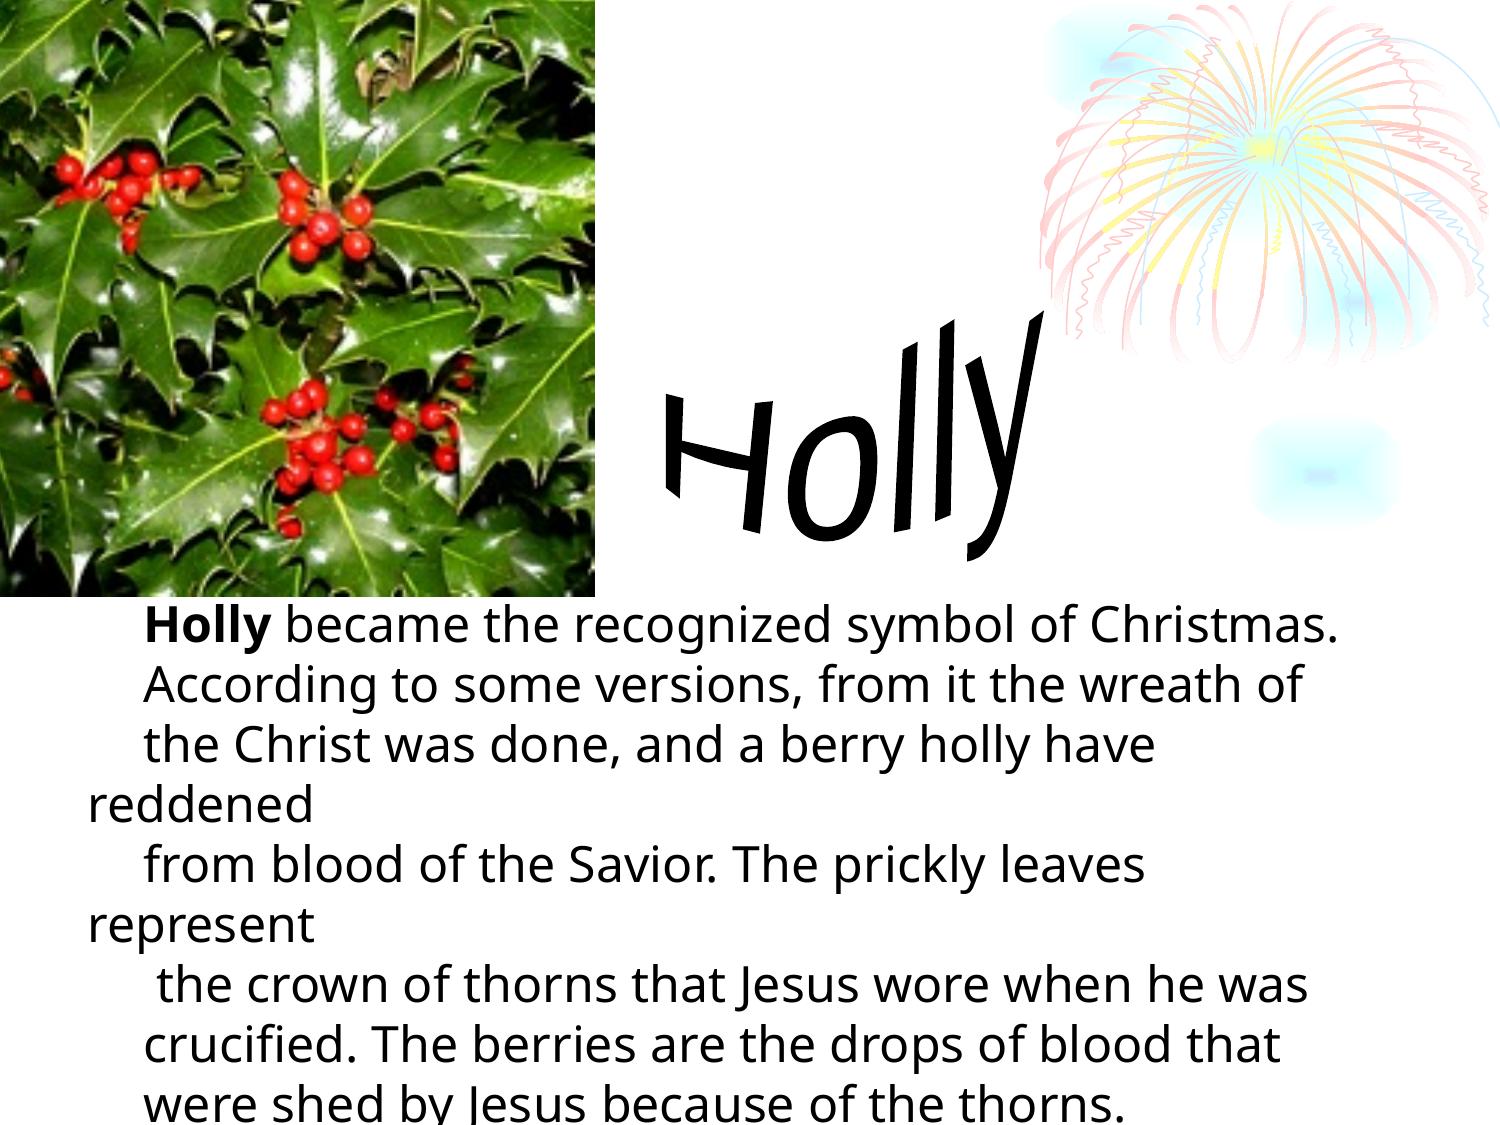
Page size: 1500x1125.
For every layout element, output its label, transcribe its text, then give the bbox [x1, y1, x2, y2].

picture [0, 0, 596, 597]
text_box Holly became the recognized symbol of Christmas. According to some versions, from it the wreath of the Christ was done, and a berry holly have reddened from blood of the Savior. The prickly leaves represent the crown of thorns that Jesus wore when he was crucified. The berries are the drops of blood that were shed by Jesus because of the thorns. [72, 645, 1370, 1080]
